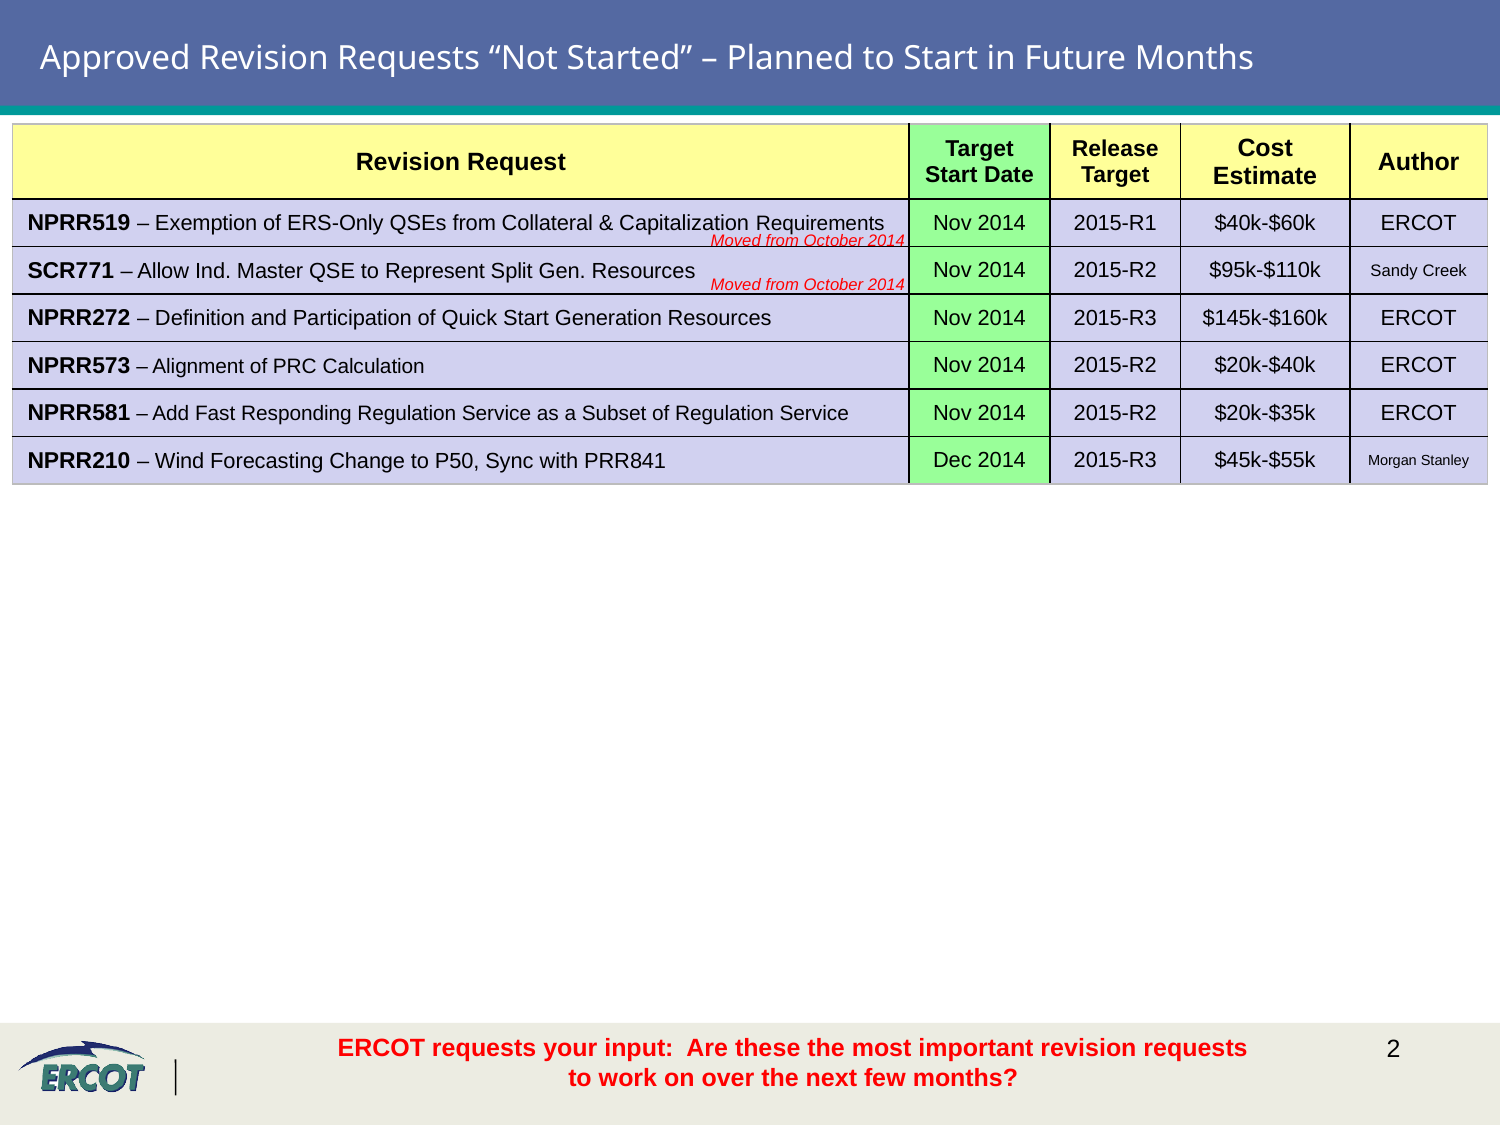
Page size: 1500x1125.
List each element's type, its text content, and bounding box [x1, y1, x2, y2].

text_box Moved from October 2014 [669, 222, 946, 258]
table_cell 2015-R3 [1051, 437, 1180, 483]
table_header Author [1351, 125, 1487, 198]
table_cell NPRR272 – Definition and Participation of Quick Start Generation Resources [13, 295, 908, 341]
table_cell 2015-R2 [1051, 247, 1180, 293]
table_cell 2015-R2 [1051, 390, 1180, 436]
table_cell NPRR519 – Exemption of ERS-Only QSEs from Collateral & Capitalization Requirements [13, 200, 908, 246]
text_box Moved from October 2014 [669, 266, 946, 302]
table_cell $45k-$55k [1181, 437, 1349, 483]
table_cell Nov 2014 [910, 295, 1049, 341]
title Approved Revision Requests “Not Started” – Planned to Start in Future Months [24, 0, 1488, 113]
table_cell Dec 2014 [910, 437, 1049, 483]
table_cell $20k-$40k [1181, 342, 1349, 388]
table_cell Sandy Creek [1351, 247, 1487, 293]
table_cell $40k-$60k [1181, 200, 1349, 246]
table_cell ERCOT [1351, 342, 1487, 388]
table_cell Nov 2014 [910, 342, 1049, 388]
table_cell $145k-$160k [1181, 295, 1349, 341]
table_cell 2015-R2 [1051, 342, 1180, 388]
table_cell 2015-R1 [1051, 200, 1180, 246]
table_cell Morgan Stanley [1351, 437, 1487, 483]
table_header Revision Request [13, 125, 908, 198]
table_cell Nov 2014 [910, 390, 1049, 436]
table_cell NPRR210 – Wind Forecasting Change to P50, Sync with PRR841 [13, 437, 908, 483]
table_cell NPRR573 – Alignment of PRC Calculation [13, 342, 908, 388]
table_header Target Start Date [910, 125, 1049, 198]
table_cell ERCOT [1351, 295, 1487, 341]
table_cell $95k-$110k [1181, 247, 1349, 293]
table_cell SCR771 – Allow Ind. Master QSE to Represent Split Gen. Resources [13, 247, 908, 293]
table_cell 2015-R3 [1051, 295, 1180, 341]
table_header Cost Estimate [1181, 125, 1349, 198]
table_cell Nov 2014 [910, 247, 1049, 293]
table_header Release Target [1051, 125, 1180, 198]
table_cell $20k-$35k [1181, 390, 1349, 436]
table_cell Nov 2014 [910, 200, 1049, 246]
table_cell ERCOT [1351, 390, 1487, 436]
text_box ERCOT requests your input: Are these the most important revision requests to work on over the next few months? [312, 1024, 1275, 1099]
picture [10, 1031, 151, 1111]
table_cell NPRR581 – Add Fast Responding Regulation Service as a Subset of Regulation Service [13, 390, 908, 436]
table_cell ERCOT [1351, 200, 1487, 246]
